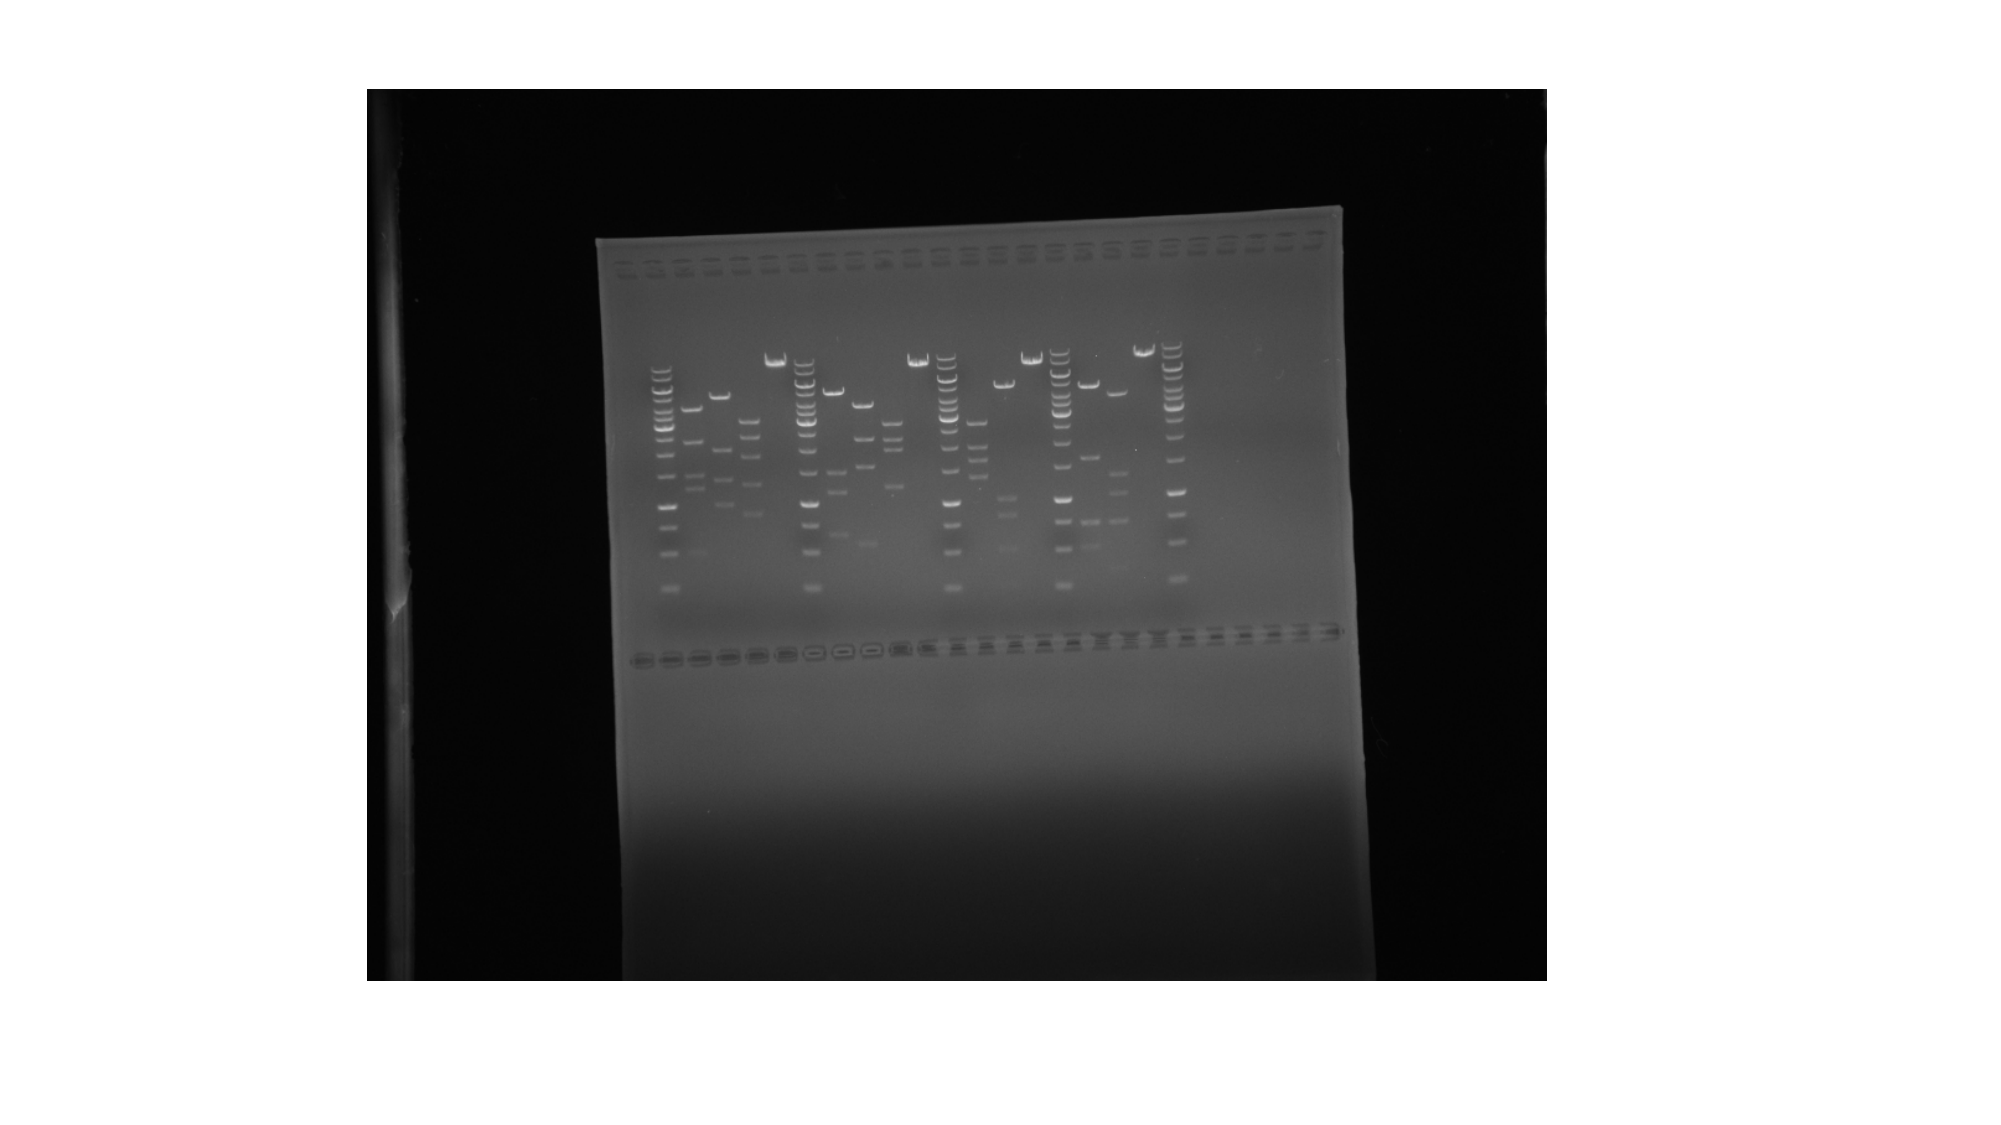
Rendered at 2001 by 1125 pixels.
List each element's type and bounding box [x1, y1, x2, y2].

picture [367, 89, 1547, 981]
